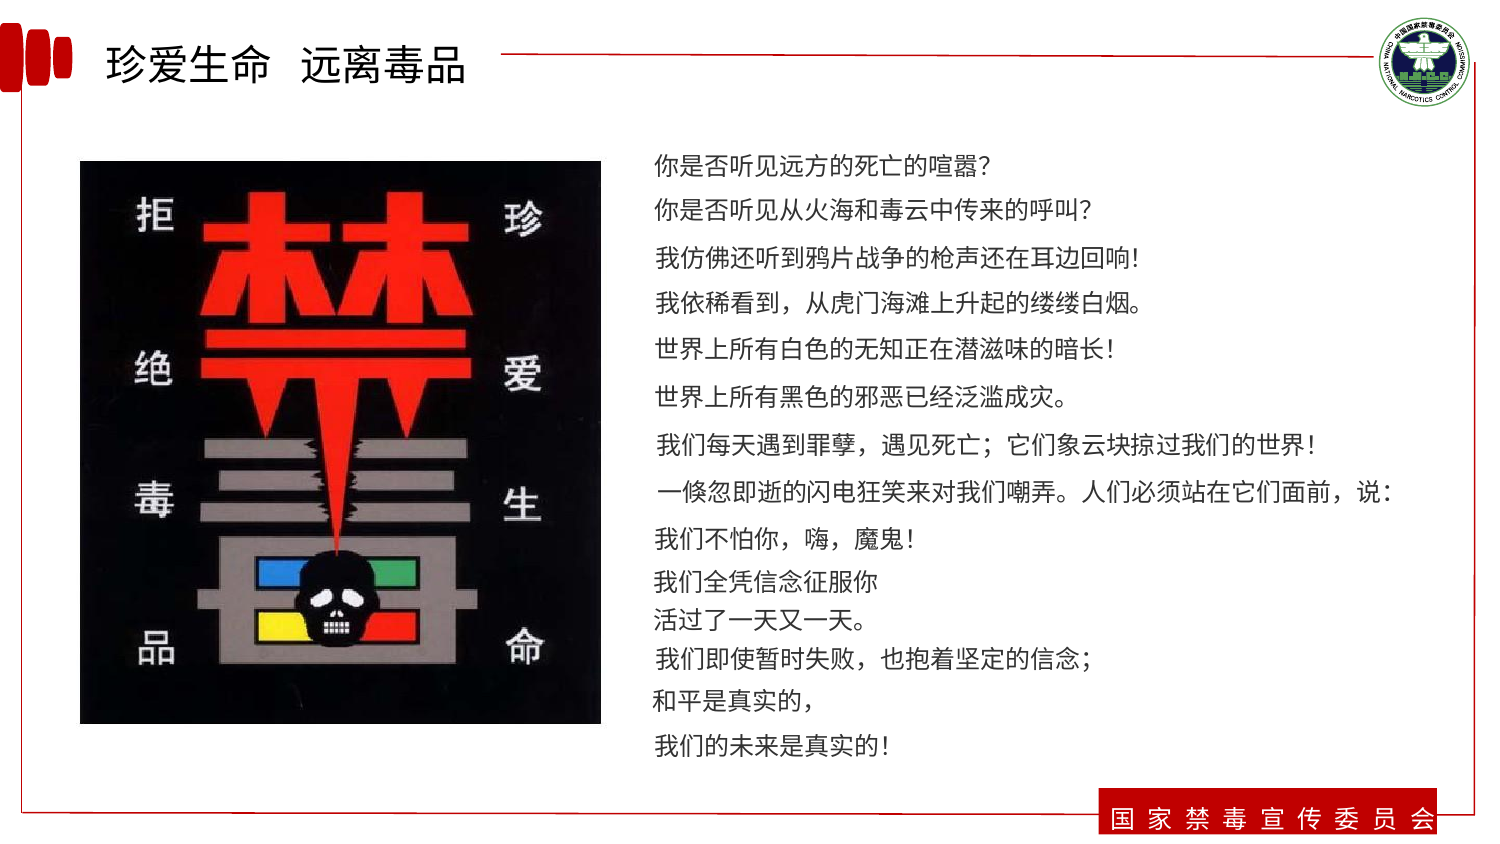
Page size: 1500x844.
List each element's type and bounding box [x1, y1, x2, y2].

text_box [0, 6, 1476, 837]
picture [61, 146, 613, 744]
